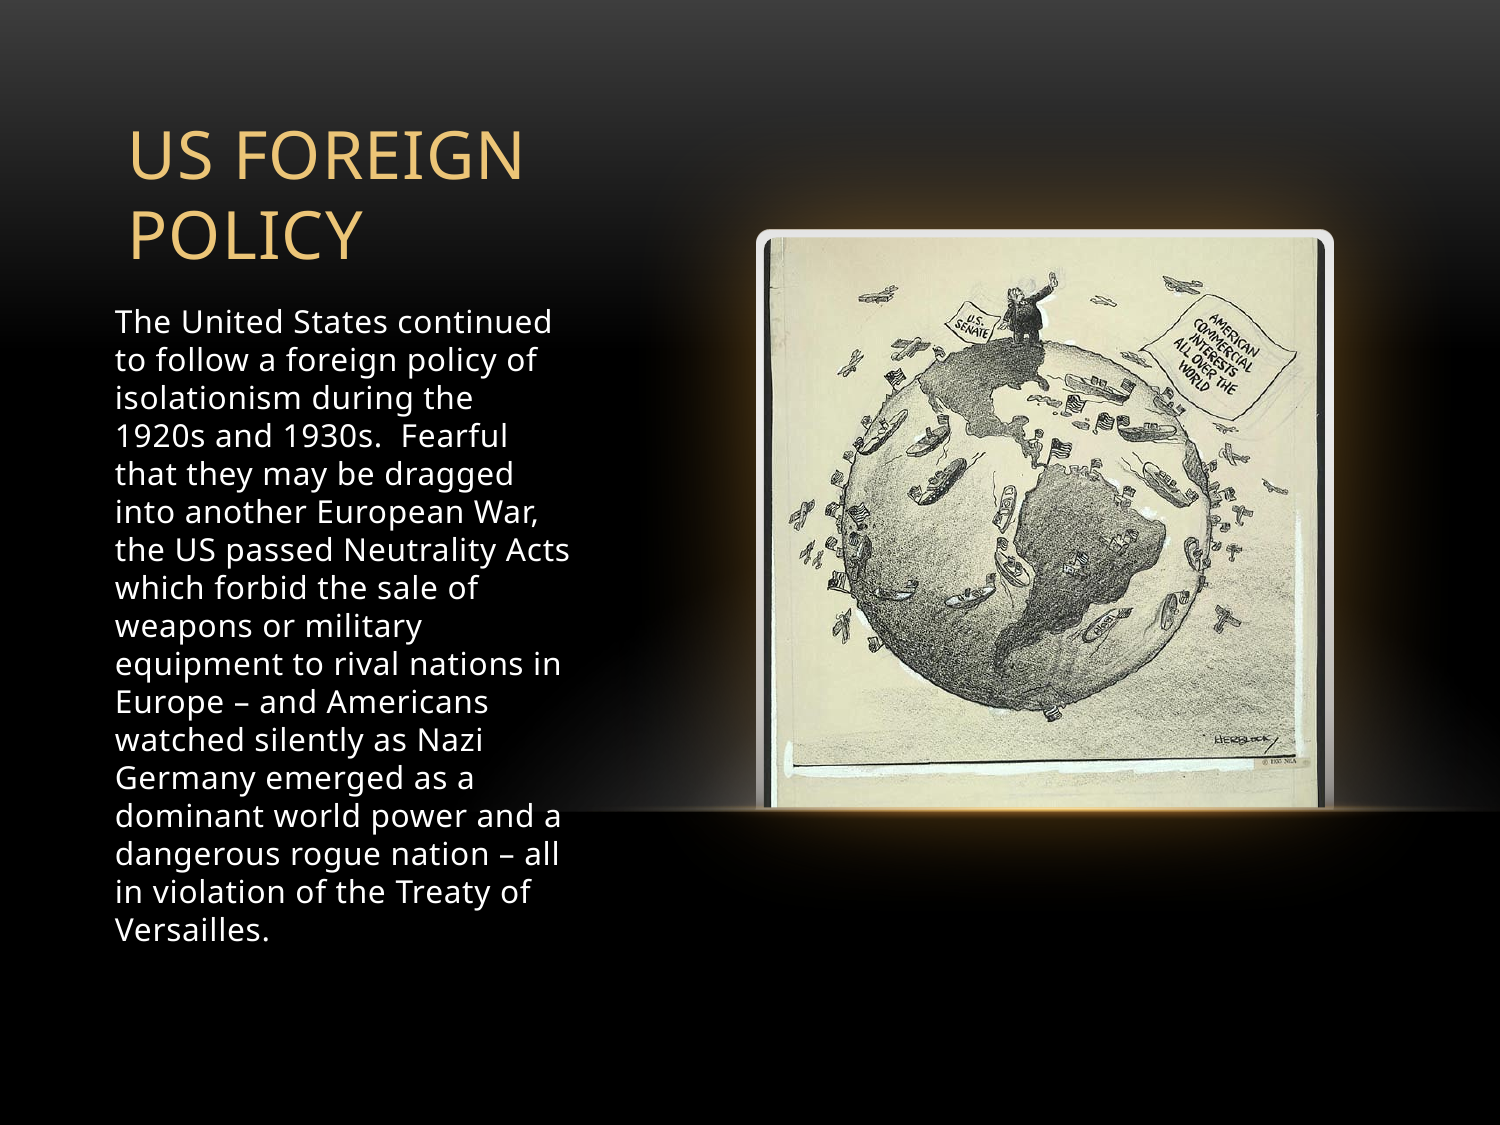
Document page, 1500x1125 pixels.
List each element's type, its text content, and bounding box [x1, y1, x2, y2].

title US FOREIGN POLICY [112, 99, 600, 280]
list The United States continued to follow a foreign policy of isolationism during the 1920s and 1930s. Fearful that they may be dragged into another European War, the US passed Neutrality Acts which forbid the sale of weapons or military equipment to rival nations in Europe – and Americans watched silently as Nazi Germany emerged as a dominant world power and a dangerous rogue nation – all in violation of the Treaty of Versailles. [99, 299, 588, 963]
picture [0, 0, 1500, 1125]
